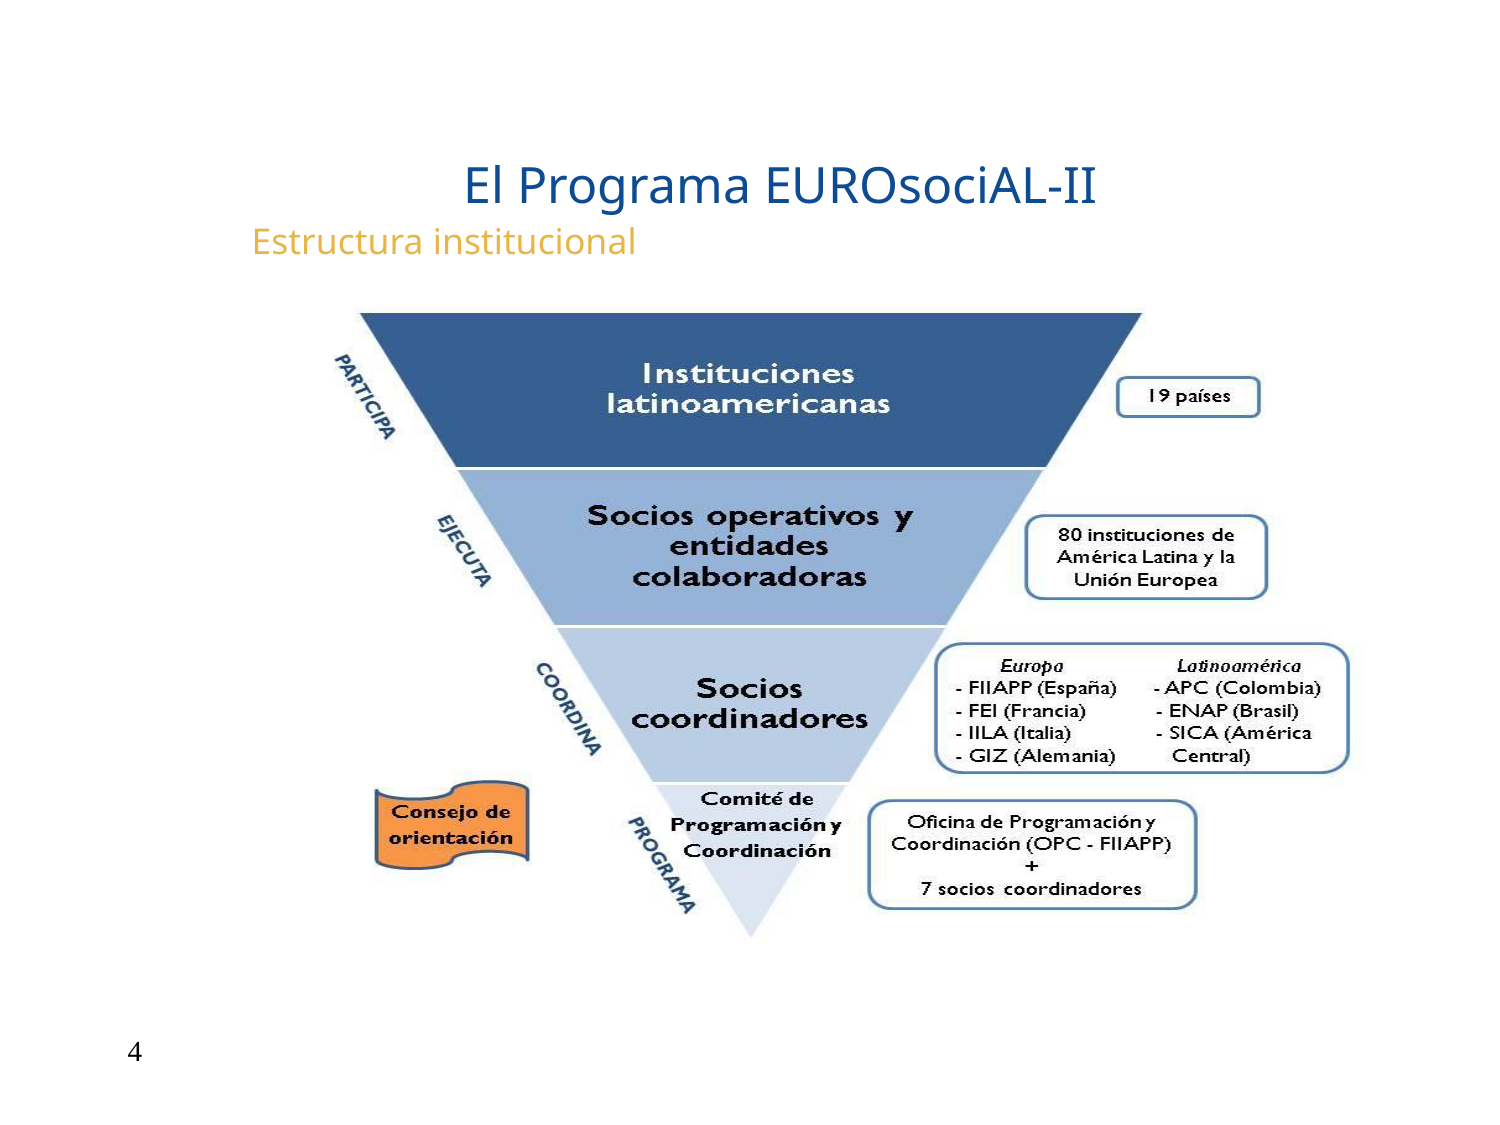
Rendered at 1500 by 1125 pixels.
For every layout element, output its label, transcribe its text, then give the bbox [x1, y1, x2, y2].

text_box Estructura institucional [201, 213, 1265, 267]
picture [234, 291, 1423, 1012]
slide_number 4 [112, 1025, 425, 1100]
text_box El Programa EUROsociAL-II [424, 153, 1098, 213]
